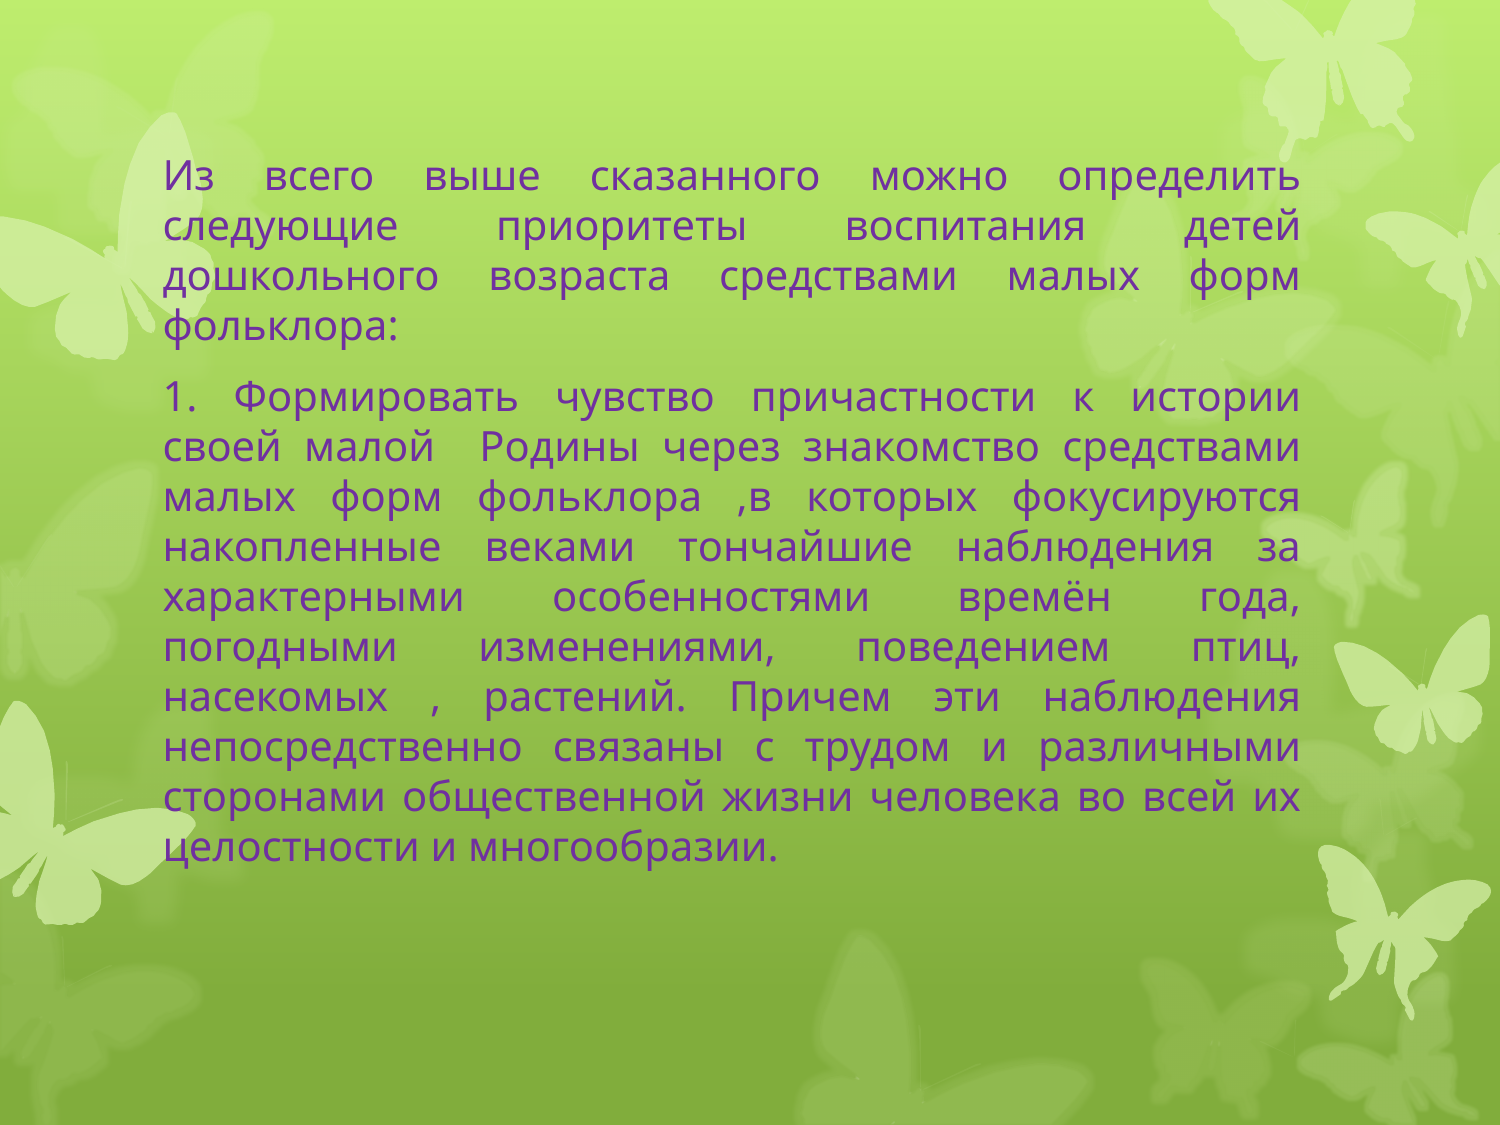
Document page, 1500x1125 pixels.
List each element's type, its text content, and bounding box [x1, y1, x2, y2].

list Из всего выше сказанного можно определить следующие приоритеты воспитания детей дошкольного возраста средствами малых форм фольклора: 1. Формировать чувство причастности к истории своей малой Родины через знакомство средствами малых форм фольклора ,в которых фокусируются накопленные веками тончайшие наблюдения за характерными особенностями времён года, погодными изменениями, поведением птиц, насекомых , растений. Причем эти наблюдения непосредственно связаны с трудом и различными сторонами общественной жизни человека во всей их целостности и многообразии. [147, 78, 1317, 1012]
